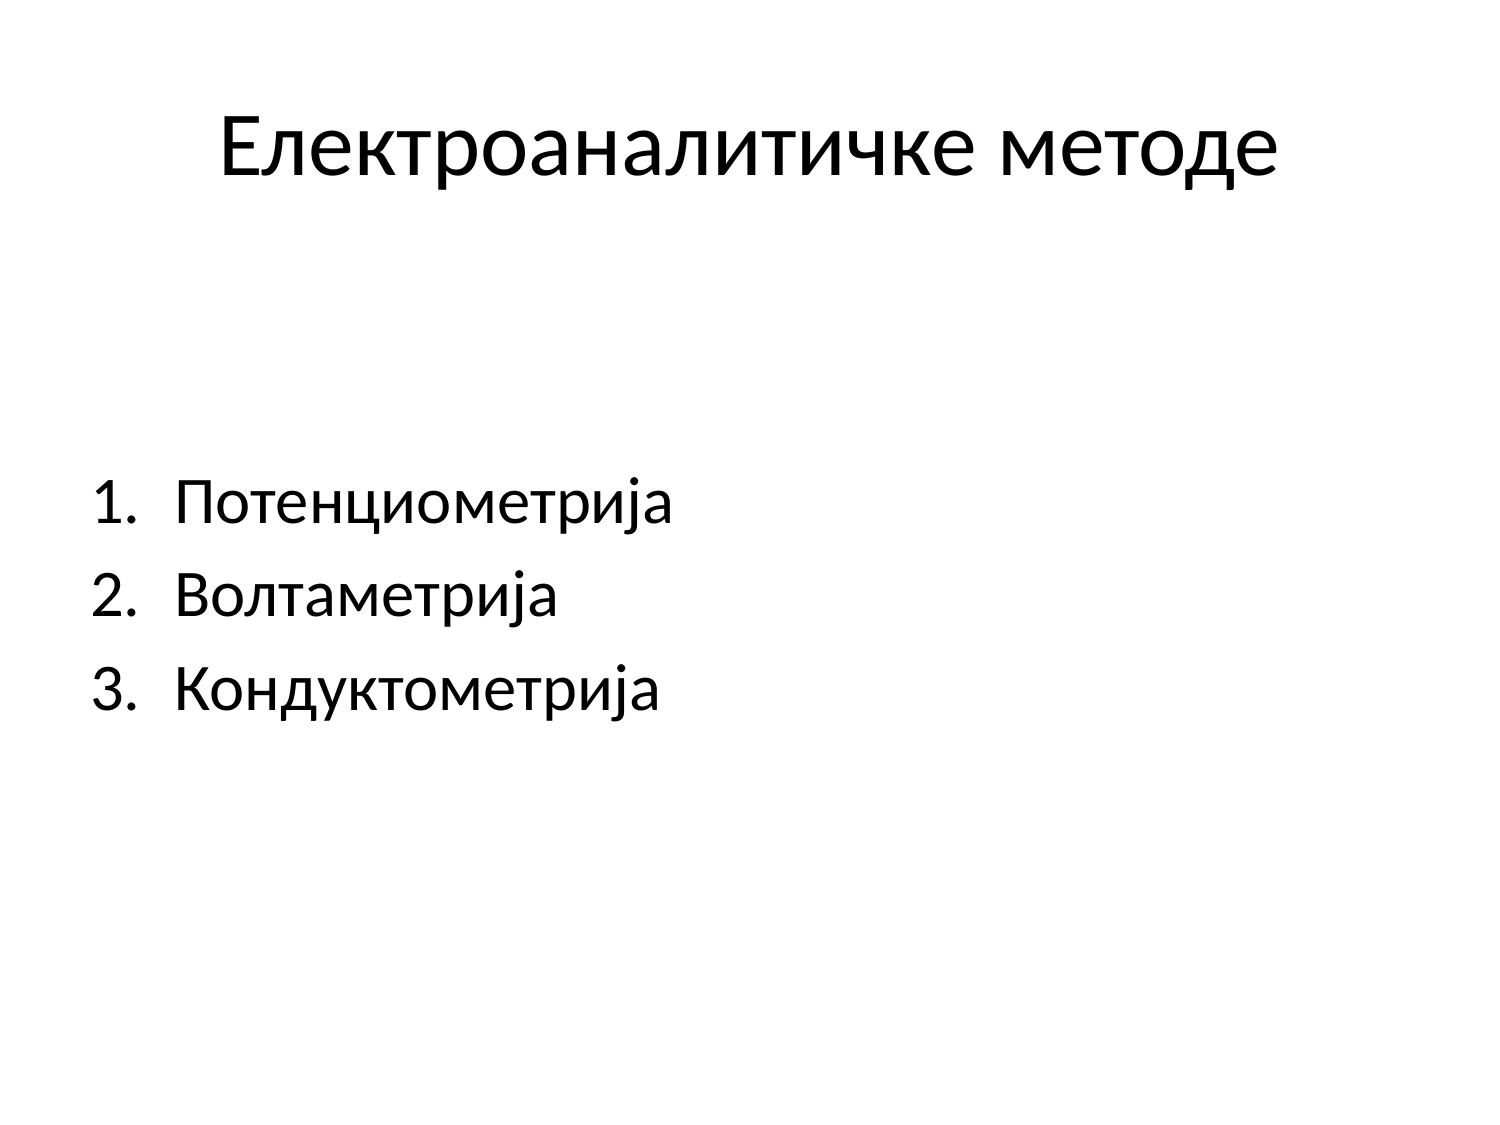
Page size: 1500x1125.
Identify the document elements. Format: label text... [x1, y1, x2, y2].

list Потенциометрија Волтаметрија Кондуктометрија [75, 262, 1425, 1005]
title Електроаналитичке методе [75, 45, 1425, 233]
